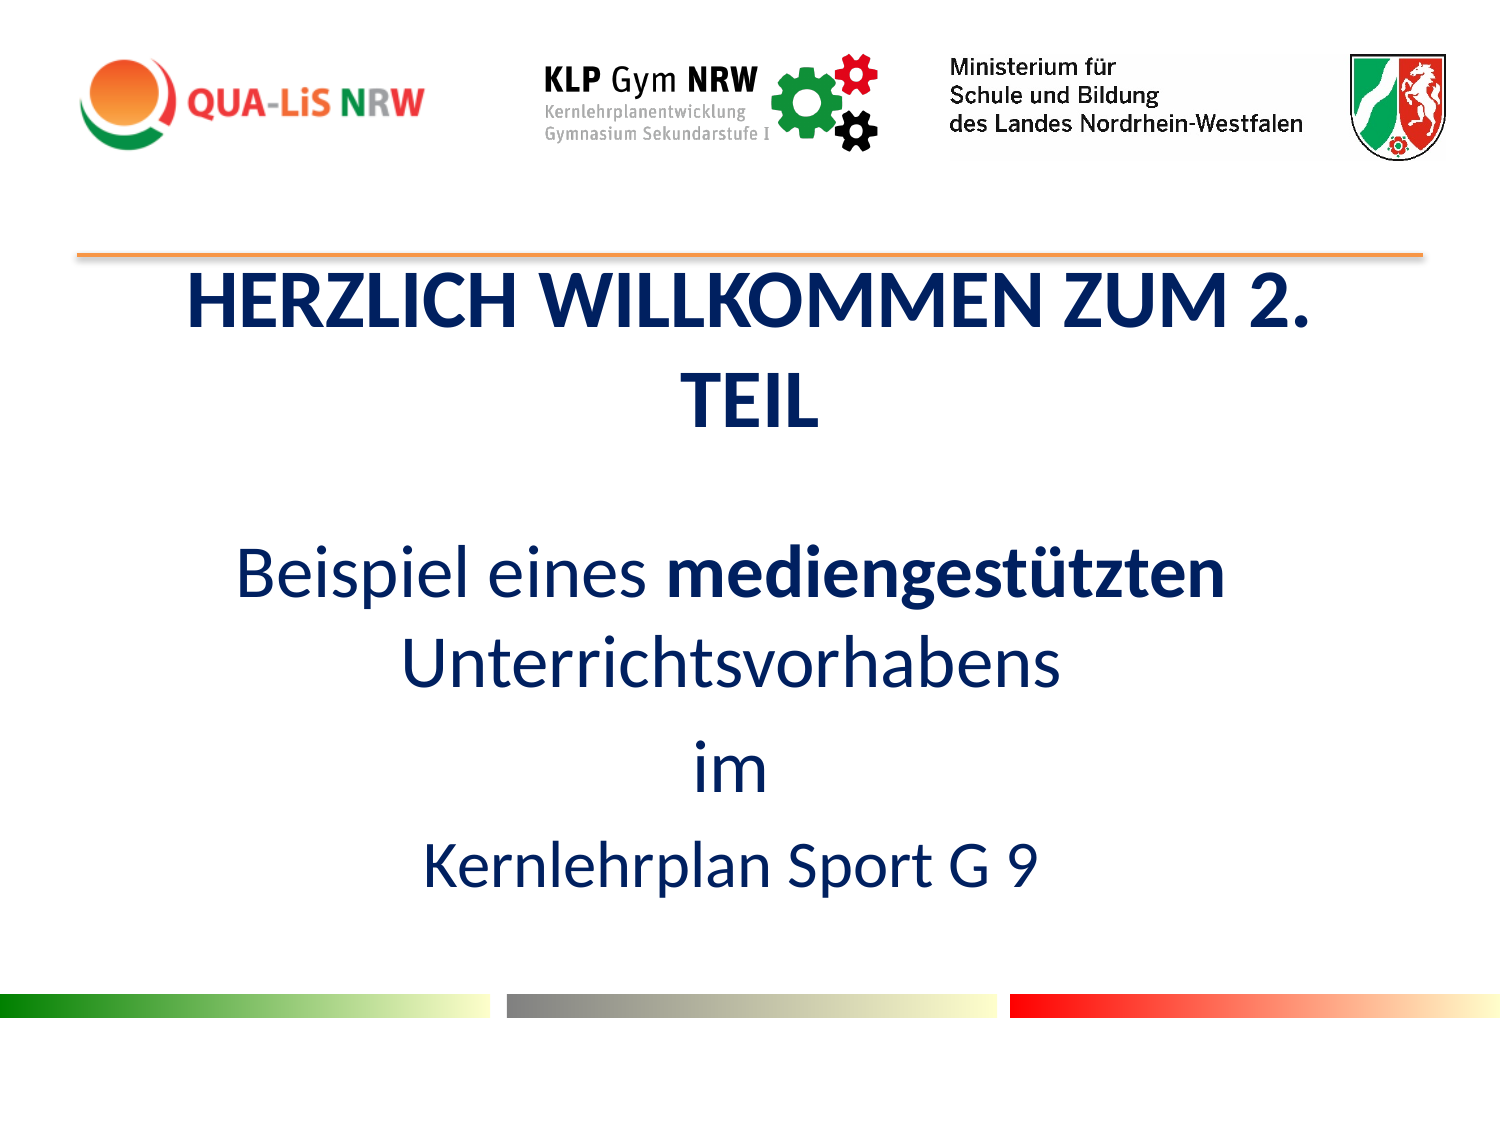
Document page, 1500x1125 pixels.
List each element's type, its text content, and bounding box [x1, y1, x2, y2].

picture [950, 54, 1446, 161]
title Herzlich willkommen zum 2. Teil [112, 278, 1388, 409]
picture [77, 52, 431, 154]
subtitle Beispiel eines mediengestützten Unterrichtsvorhabens im Kernlehrplan Sport G 9 [206, 515, 1257, 965]
picture [501, 28, 908, 183]
